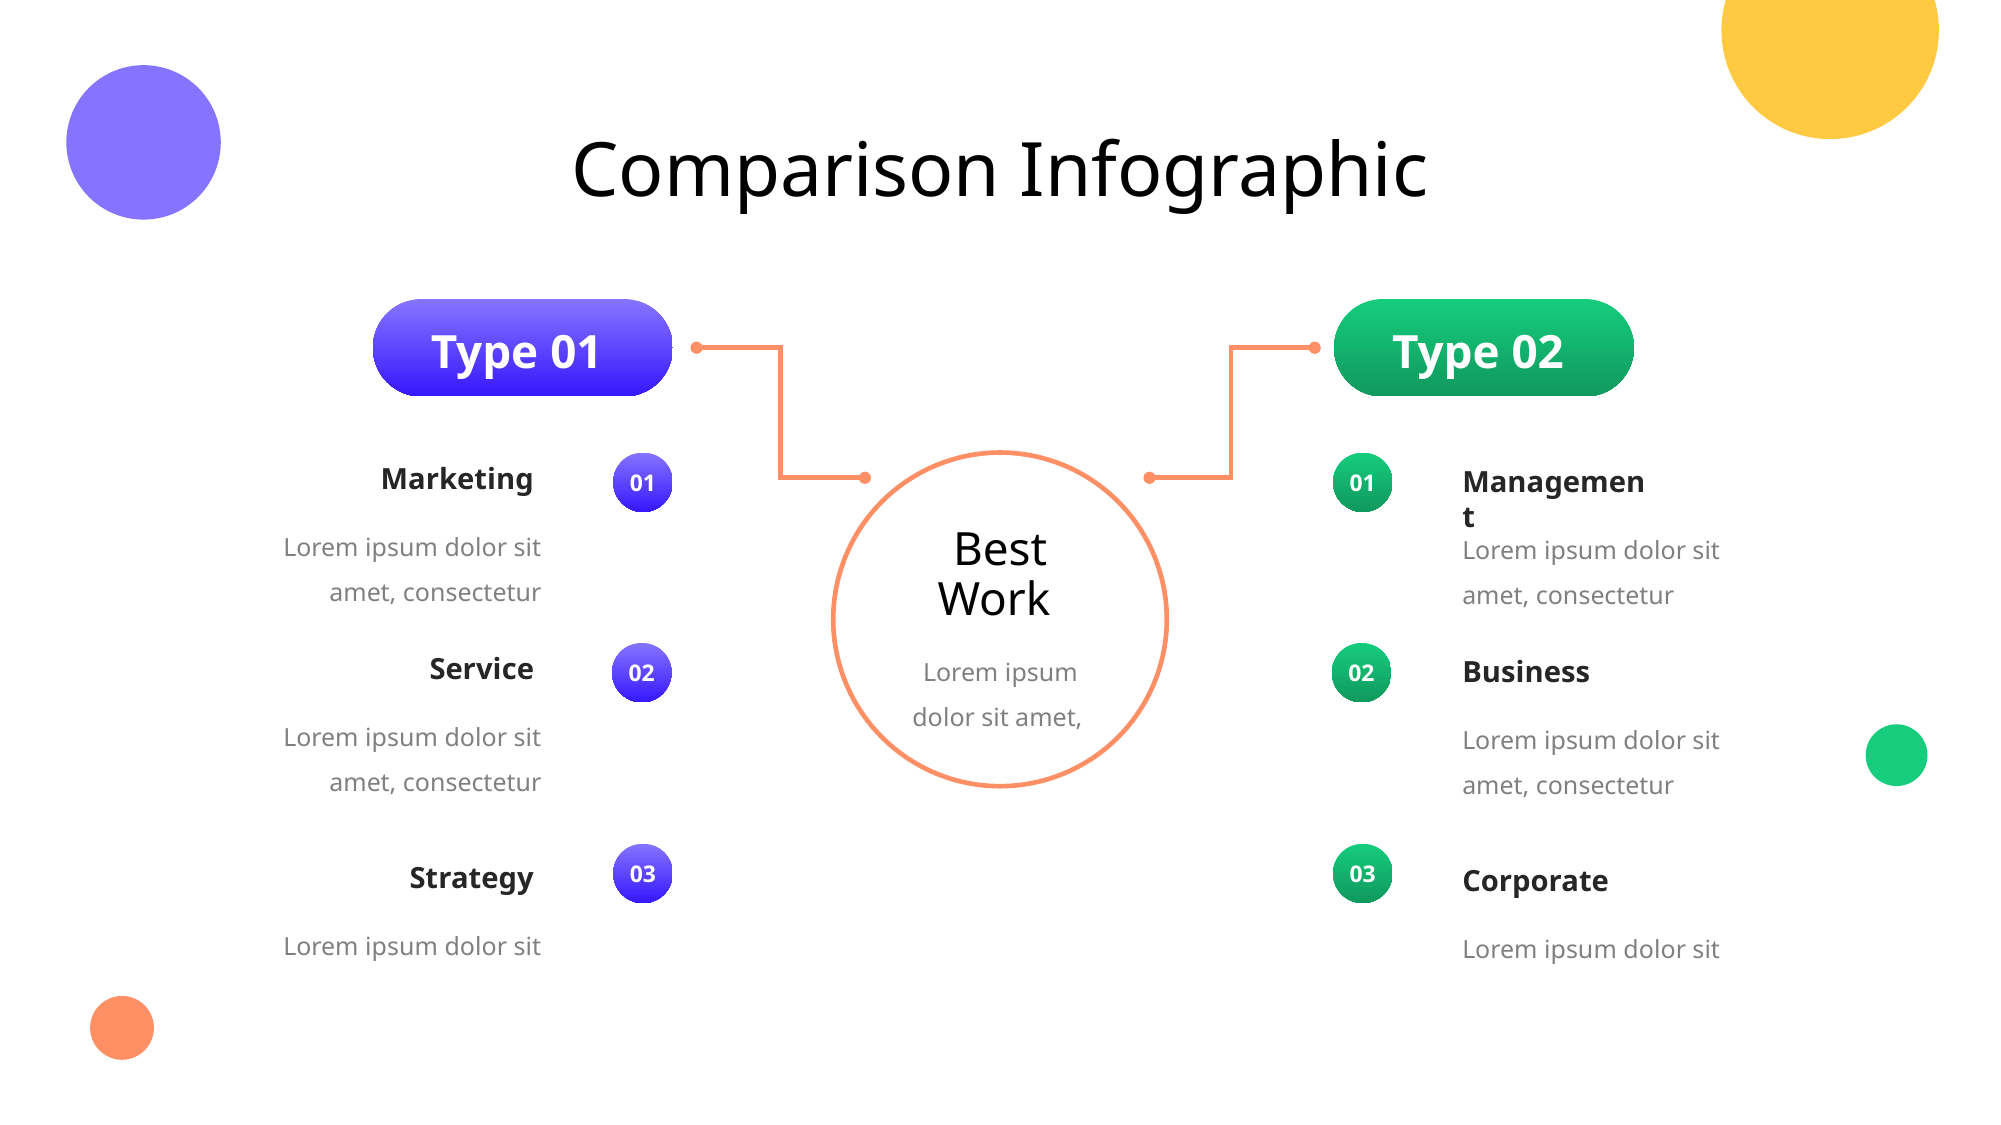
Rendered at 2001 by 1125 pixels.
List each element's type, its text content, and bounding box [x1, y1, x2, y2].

text_box [1339, 694, 1384, 704]
text_box Type 01 [411, 314, 634, 385]
text_box 03 [608, 852, 678, 895]
text_box [619, 641, 664, 651]
text_box Lorem ipsum dolor sit [1447, 911, 1771, 971]
text_box [689, 340, 704, 355]
text_box 01 [608, 460, 678, 504]
text_box Business [1447, 646, 1670, 696]
text_box [620, 842, 665, 852]
text_box Lorem ipsum dolor sit amet, [878, 634, 1124, 739]
text_box [857, 470, 873, 485]
text_box [882, 739, 1118, 788]
text_box Corporate [1447, 855, 1670, 905]
text_box [65, 64, 222, 221]
text_box [1307, 340, 1322, 355]
text_box [1340, 895, 1385, 905]
text_box [1333, 298, 1635, 398]
text_box Management [1447, 455, 1670, 511]
text_box 02 [1327, 651, 1396, 694]
text_box [621, 451, 665, 460]
text_box [1864, 723, 1929, 788]
text_box Lorem ipsum dolor sit amet, consectetur [233, 699, 557, 804]
text_box Type 02 [1372, 314, 1596, 385]
text_box Lorem ipsum dolor sit amet, consectetur [233, 508, 557, 614]
text_box [1142, 472, 1157, 485]
text_box [1339, 641, 1384, 651]
text_box [621, 895, 665, 905]
text_box [371, 298, 674, 398]
text_box [621, 504, 665, 513]
text_box [1720, 0, 1940, 141]
text_box 03 [1328, 852, 1398, 895]
text_box [1340, 842, 1385, 852]
text_box Service [334, 642, 557, 693]
text_box 01 [1328, 460, 1398, 504]
text_box Strategy [334, 851, 557, 902]
text_box Best Work [891, 500, 1108, 634]
text_box 02 [607, 651, 677, 694]
text_box Marketing [334, 452, 557, 503]
title Comparison Infographic [137, 59, 1863, 278]
text_box [832, 451, 1168, 735]
text_box [619, 694, 664, 704]
text_box [1341, 451, 1384, 460]
text_box [1341, 504, 1385, 513]
text_box Lorem ipsum dolor sit amet, consectetur [1447, 511, 1771, 617]
text_box [89, 994, 155, 1061]
text_box Lorem ipsum dolor sit amet, consectetur [1447, 702, 1771, 807]
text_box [1145, 347, 1317, 478]
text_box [695, 347, 866, 478]
text_box Lorem ipsum dolor sit [233, 908, 557, 968]
